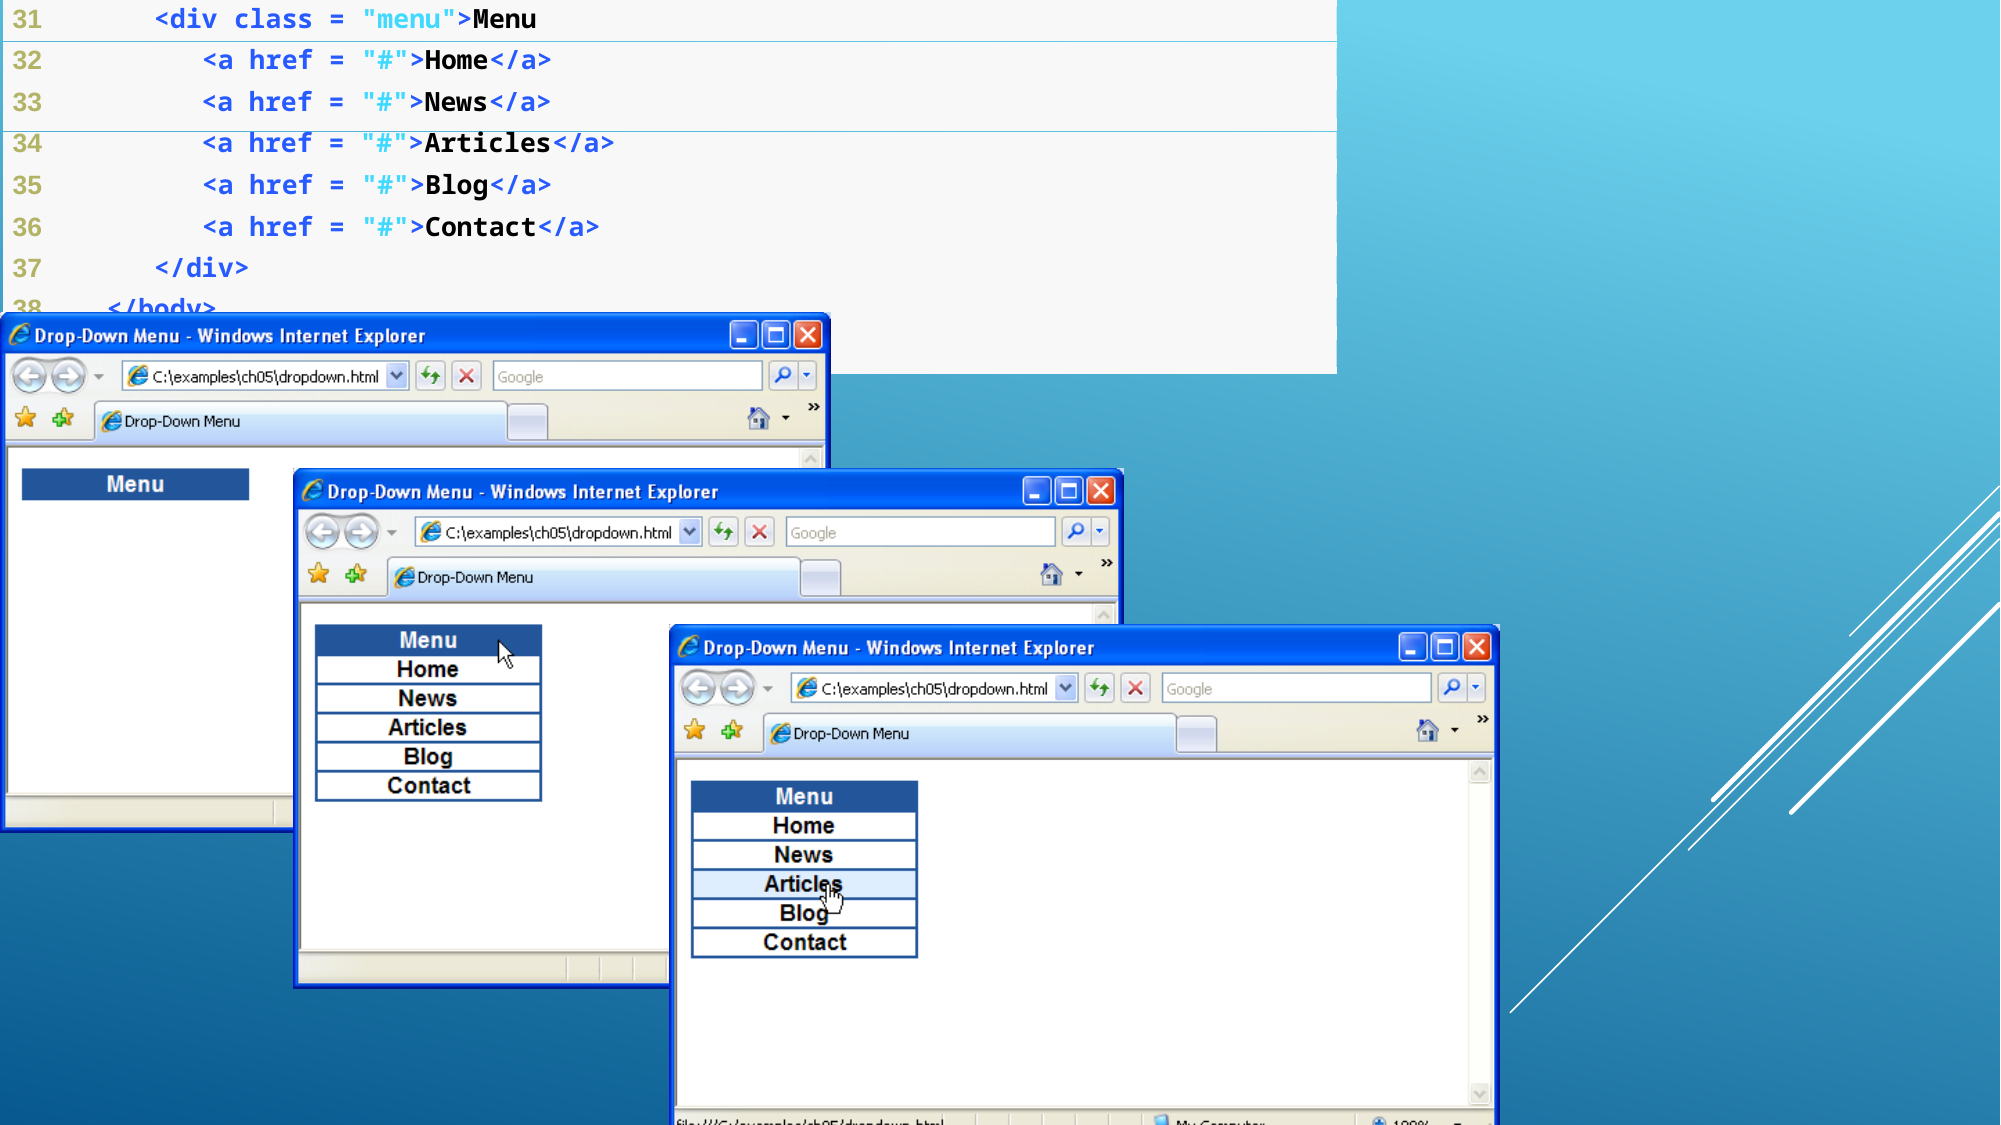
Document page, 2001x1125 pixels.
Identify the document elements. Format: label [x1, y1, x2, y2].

text_box [0, 0, 1417, 412]
picture [0, 312, 1501, 1125]
